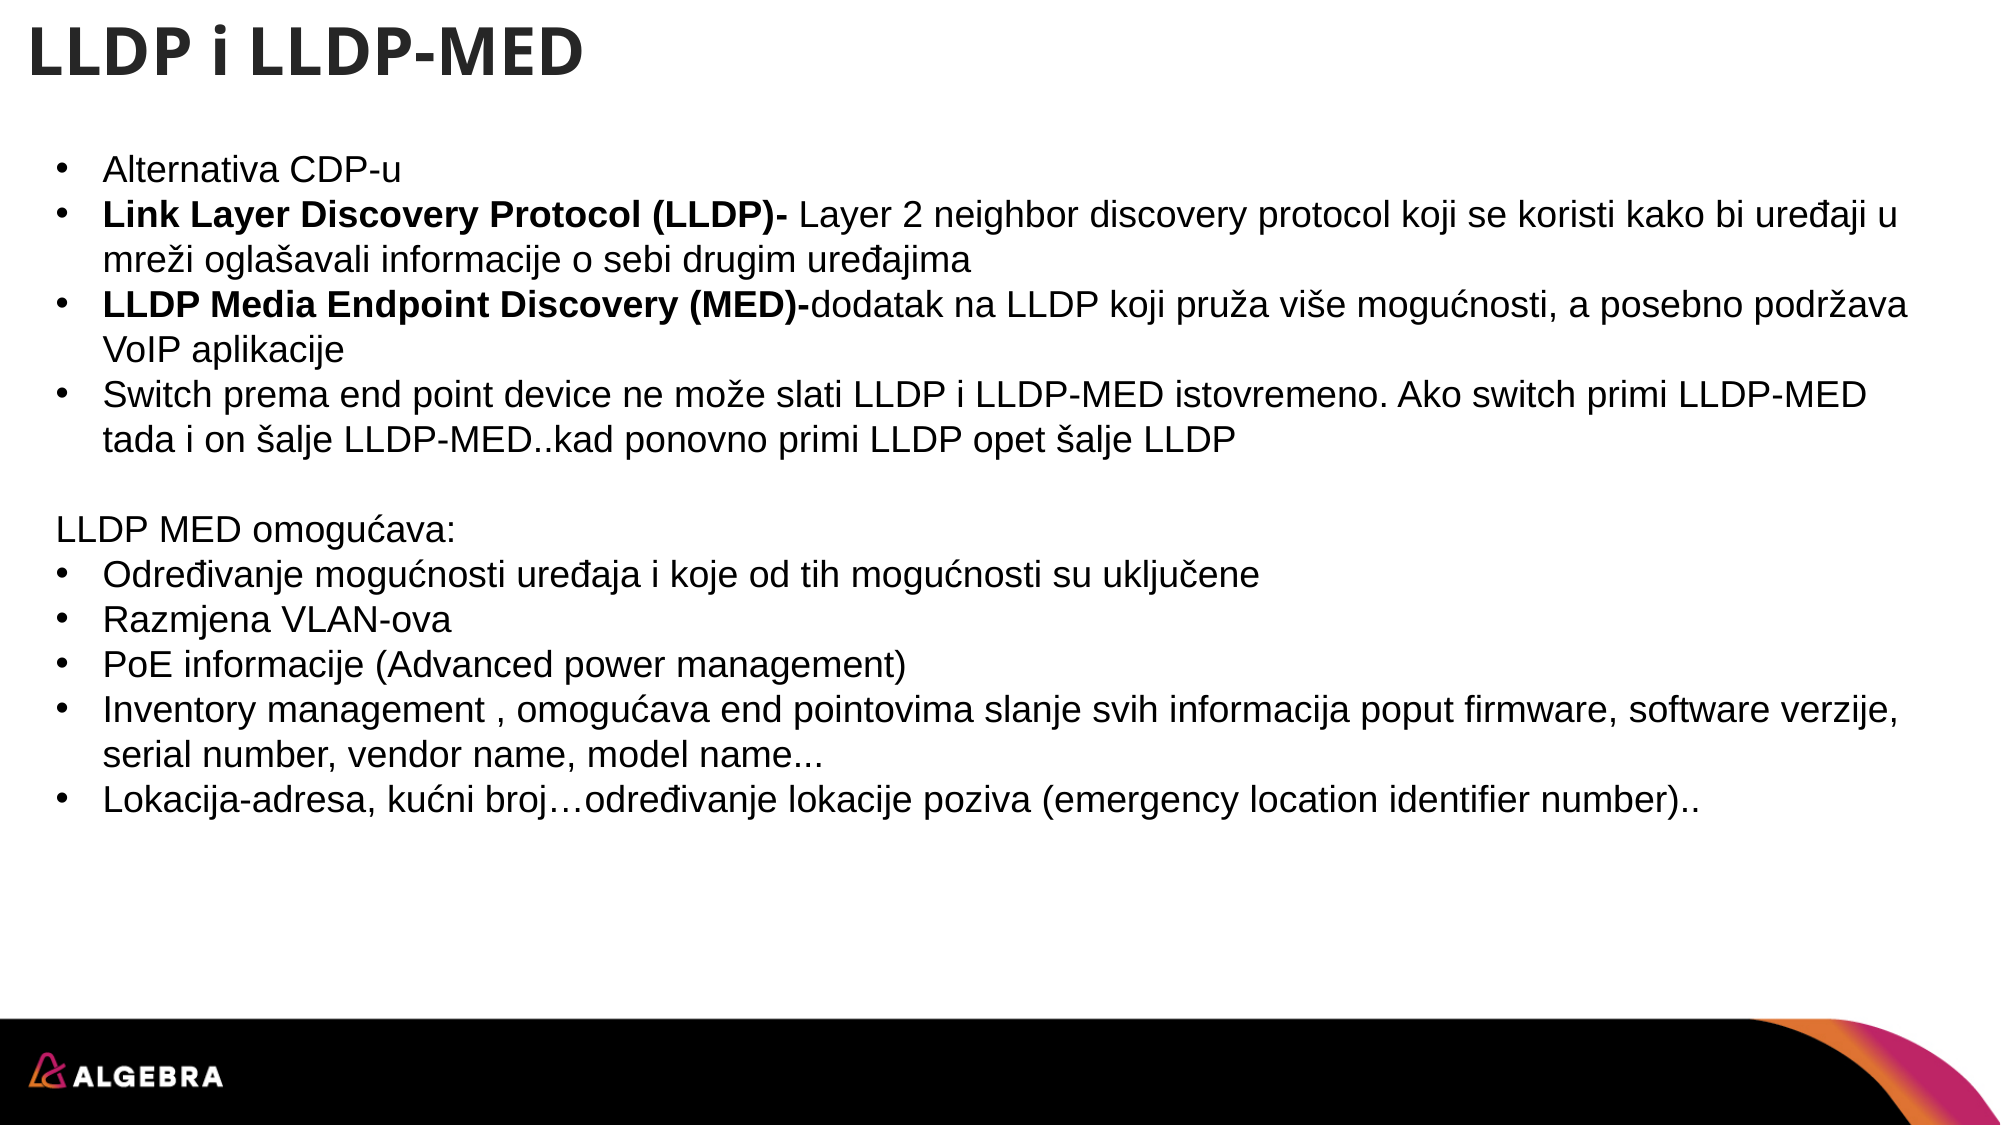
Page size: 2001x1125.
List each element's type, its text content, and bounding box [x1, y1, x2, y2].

text_box Alternativa CDP-u Link Layer Discovery Protocol (LLDP)- Layer 2 neighbor discovery protocol koji se koristi kako bi uređaji u mreži oglašavali informacije o sebi drugim uređajima LLDP Media Endpoint Discovery (MED)-dodatak na LLDP koji pruža više mogućnosti, a posebno podržava VoIP aplikacije Switch prema end point device ne može slati LLDP i LLDP-MED istovremeno. Ako switch primi LLDP-MED tada i on šalje LLDP-MED..kad ponovno primi LLDP opet šalje LLDP LLDP MED omogućava: Određivanje mogućnosti uređaja i koje od tih mogućnosti su uključene Razmjena VLAN-ova PoE informacije (Advanced power management) Inventory management , omogućava end pointovima slanje svih informacija poput firmware, software verzije, serial number, vendor name, model name... Lokacija-adresa, kućni broj…određivanje lokacije poziva (emergency location identifier number).. [40, 137, 1959, 828]
picture [0, 0, 2001, 1125]
title LLDP i LLDP-MED [11, 10, 1959, 187]
